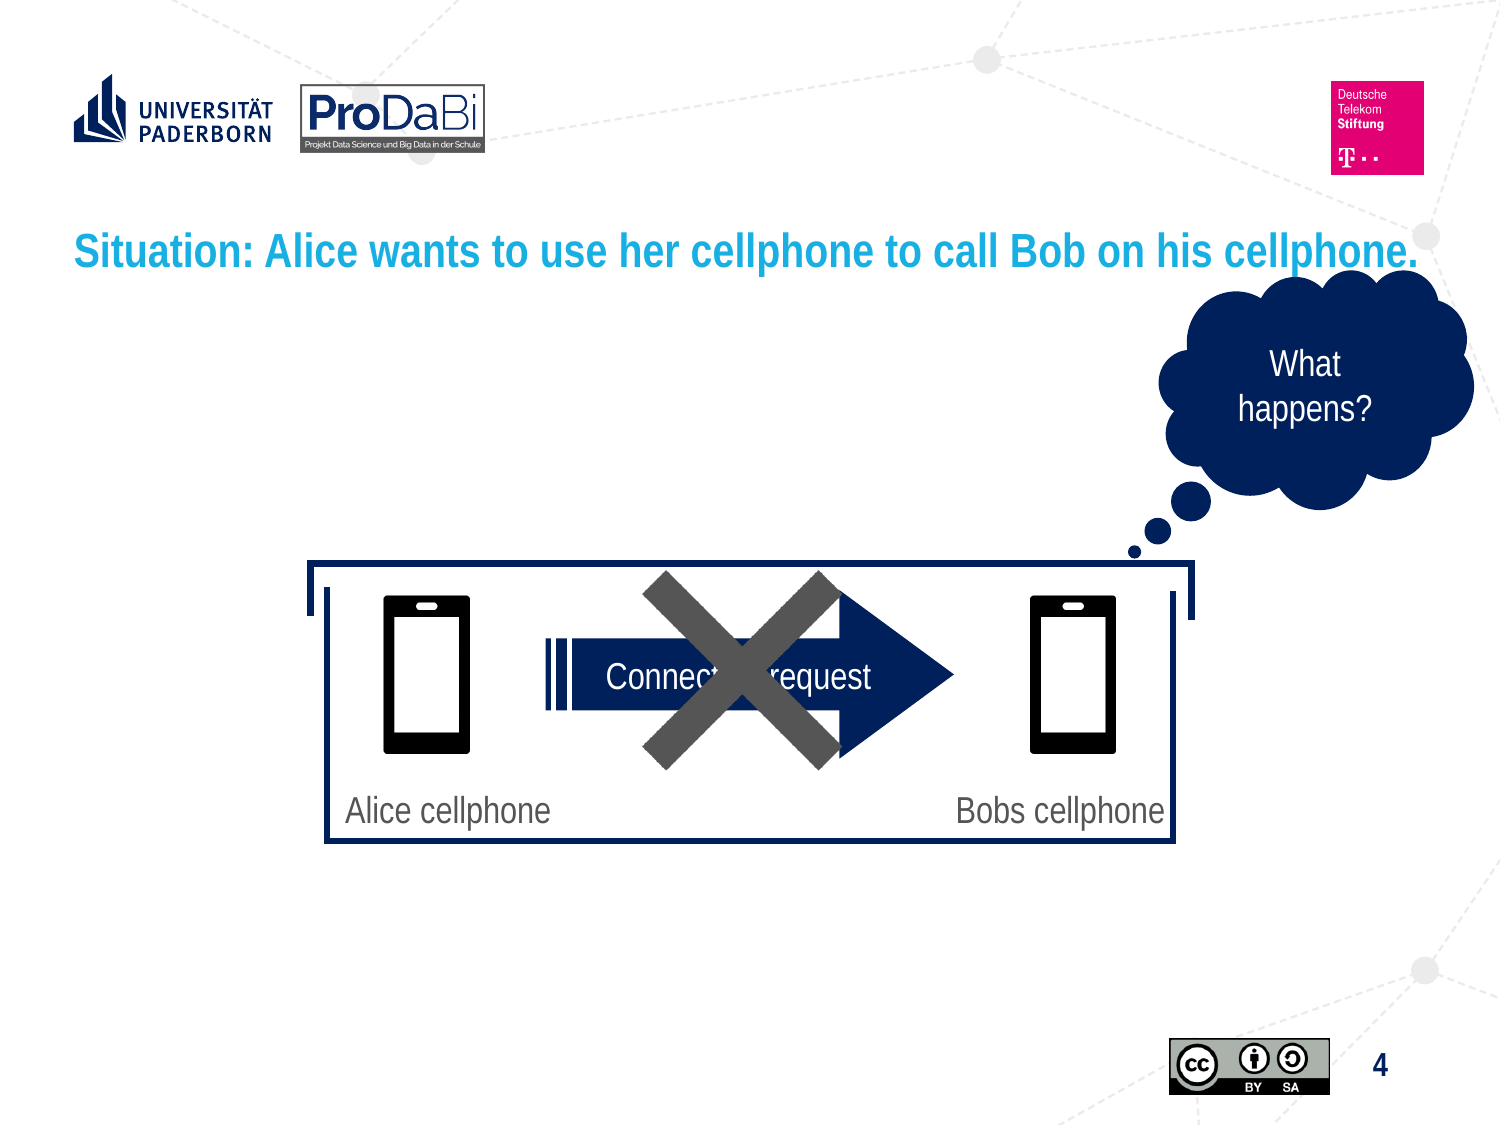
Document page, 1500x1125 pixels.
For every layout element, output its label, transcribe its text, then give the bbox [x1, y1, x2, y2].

text_box What happens? [1169, 480, 1213, 523]
text_box [309, 562, 606, 616]
text_box What happens? [1143, 516, 1173, 546]
slide_number 4 [1330, 1042, 1389, 1091]
text_box Bobs cellphone [1174, 778, 1181, 838]
picture [340, 588, 513, 761]
picture [606, 534, 878, 806]
text_box [326, 587, 1174, 842]
text_box What happens? [1157, 269, 1476, 512]
title Situation: Alice wants to use her cellphone to call Bob on his cellphone. [73, 224, 1427, 323]
picture [300, 84, 485, 153]
picture [1331, 81, 1424, 175]
text_box What happens? [1126, 544, 1143, 560]
picture [1169, 1038, 1330, 1095]
text_box [878, 562, 1193, 620]
picture [987, 588, 1159, 761]
